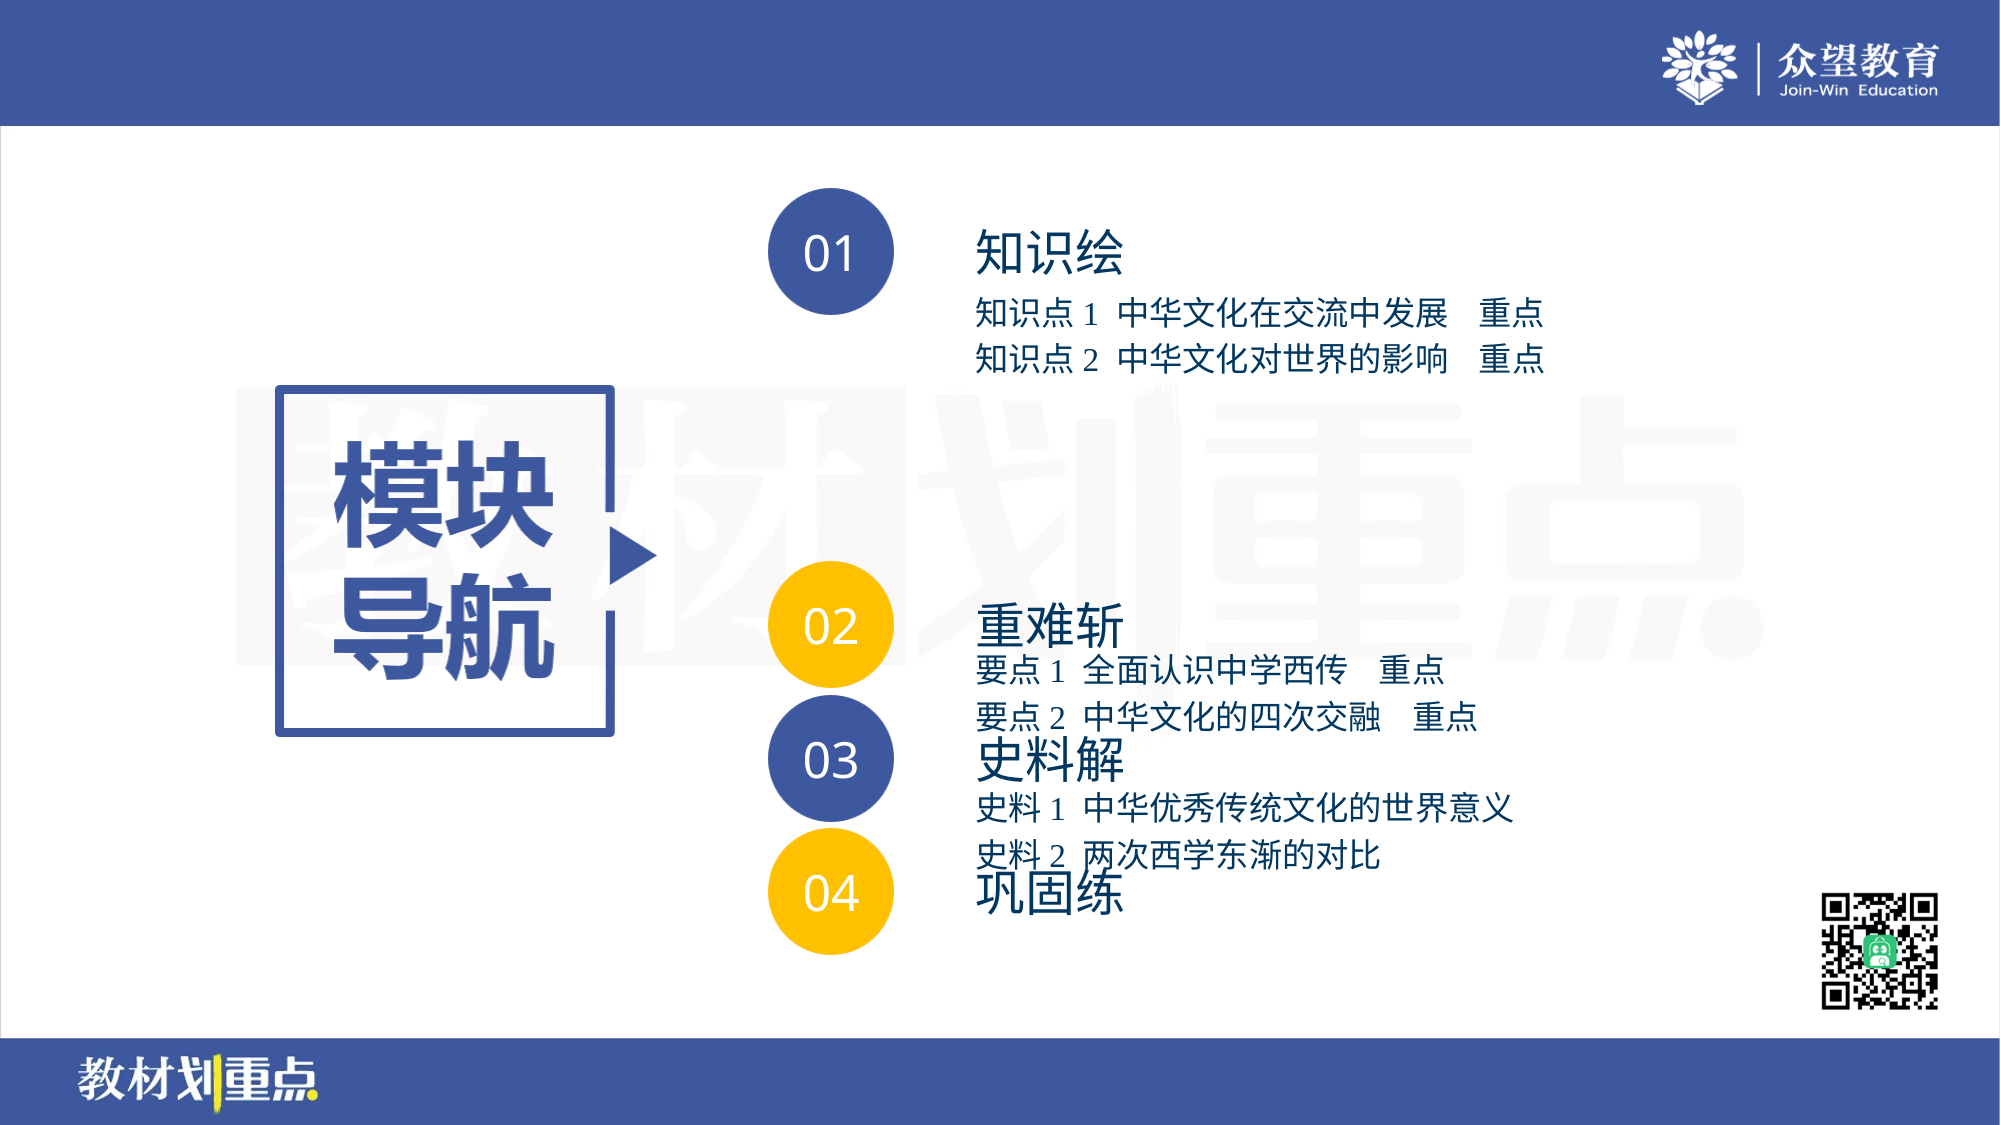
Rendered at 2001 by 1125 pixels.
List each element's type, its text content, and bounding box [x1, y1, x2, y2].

text_box 知识点2 中华文化对世界的影响 重点 [975, 329, 1979, 377]
text_box 知识点1 中华文化在交流中发展 重点 [975, 283, 1979, 329]
picture [0, 0, 2000, 1125]
text_box 史料2 两次西学东渐的对比 [975, 825, 1979, 873]
text_box 要点2 中华文化的四次交融 重点 [975, 687, 1979, 734]
text_box 史料1 中华优秀传统文化的世界意义 [975, 779, 1979, 825]
text_box 要点1 全面认识中学西传 重点 [975, 641, 1979, 687]
